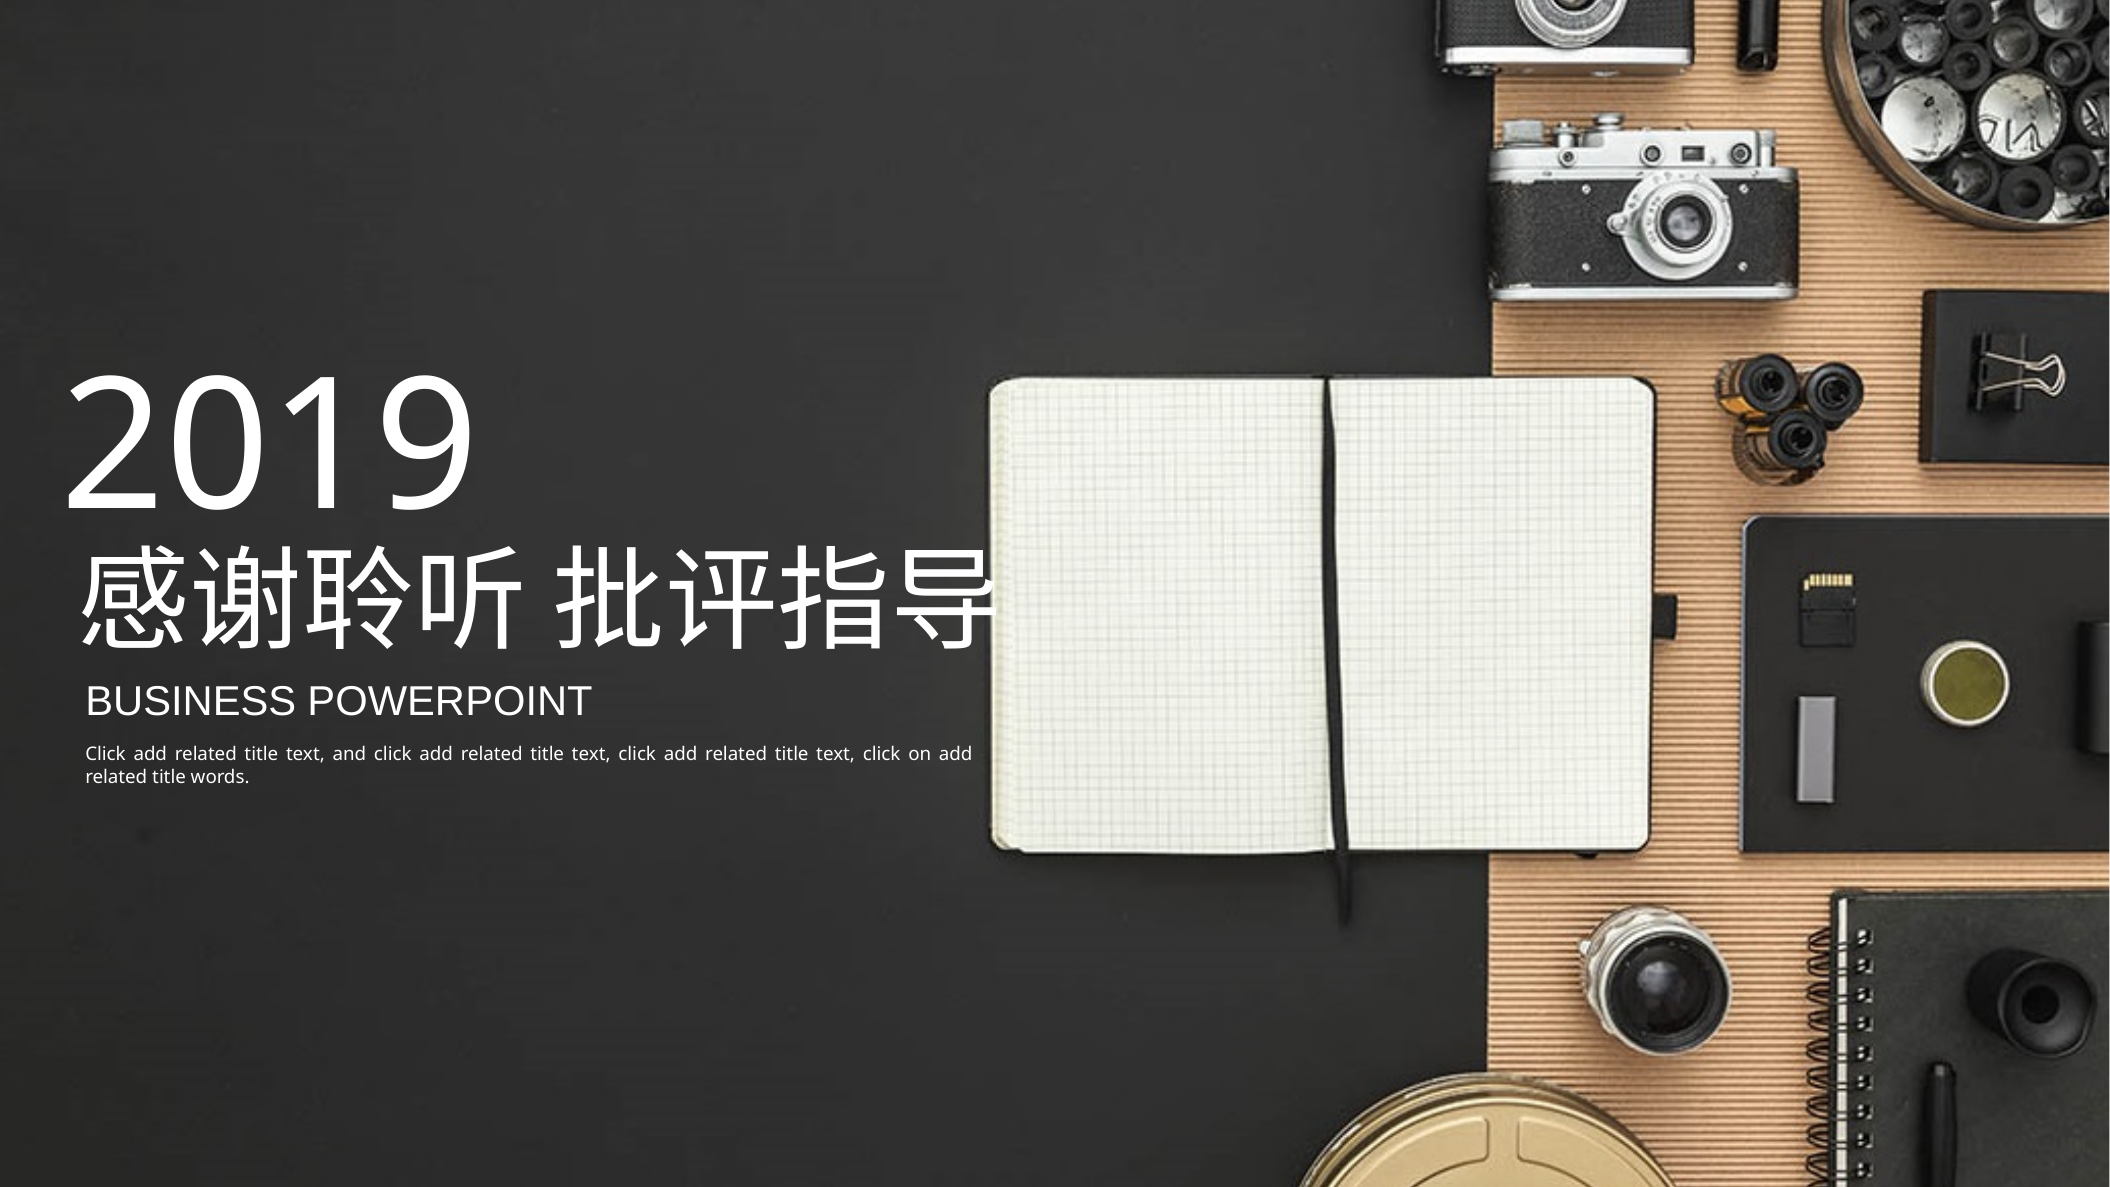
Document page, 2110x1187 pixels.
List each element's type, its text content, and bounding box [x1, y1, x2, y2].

text_box 2019 [49, 319, 491, 552]
text_box Click add related title text, and click add related title text, click add related title text, click on add related title words. [74, 736, 983, 793]
text_box BUSINESS POWERPOINT [74, 668, 628, 730]
text_box [0, 0, 2110, 1187]
text_box 感谢聆听 批评指导 [65, 522, 1014, 669]
